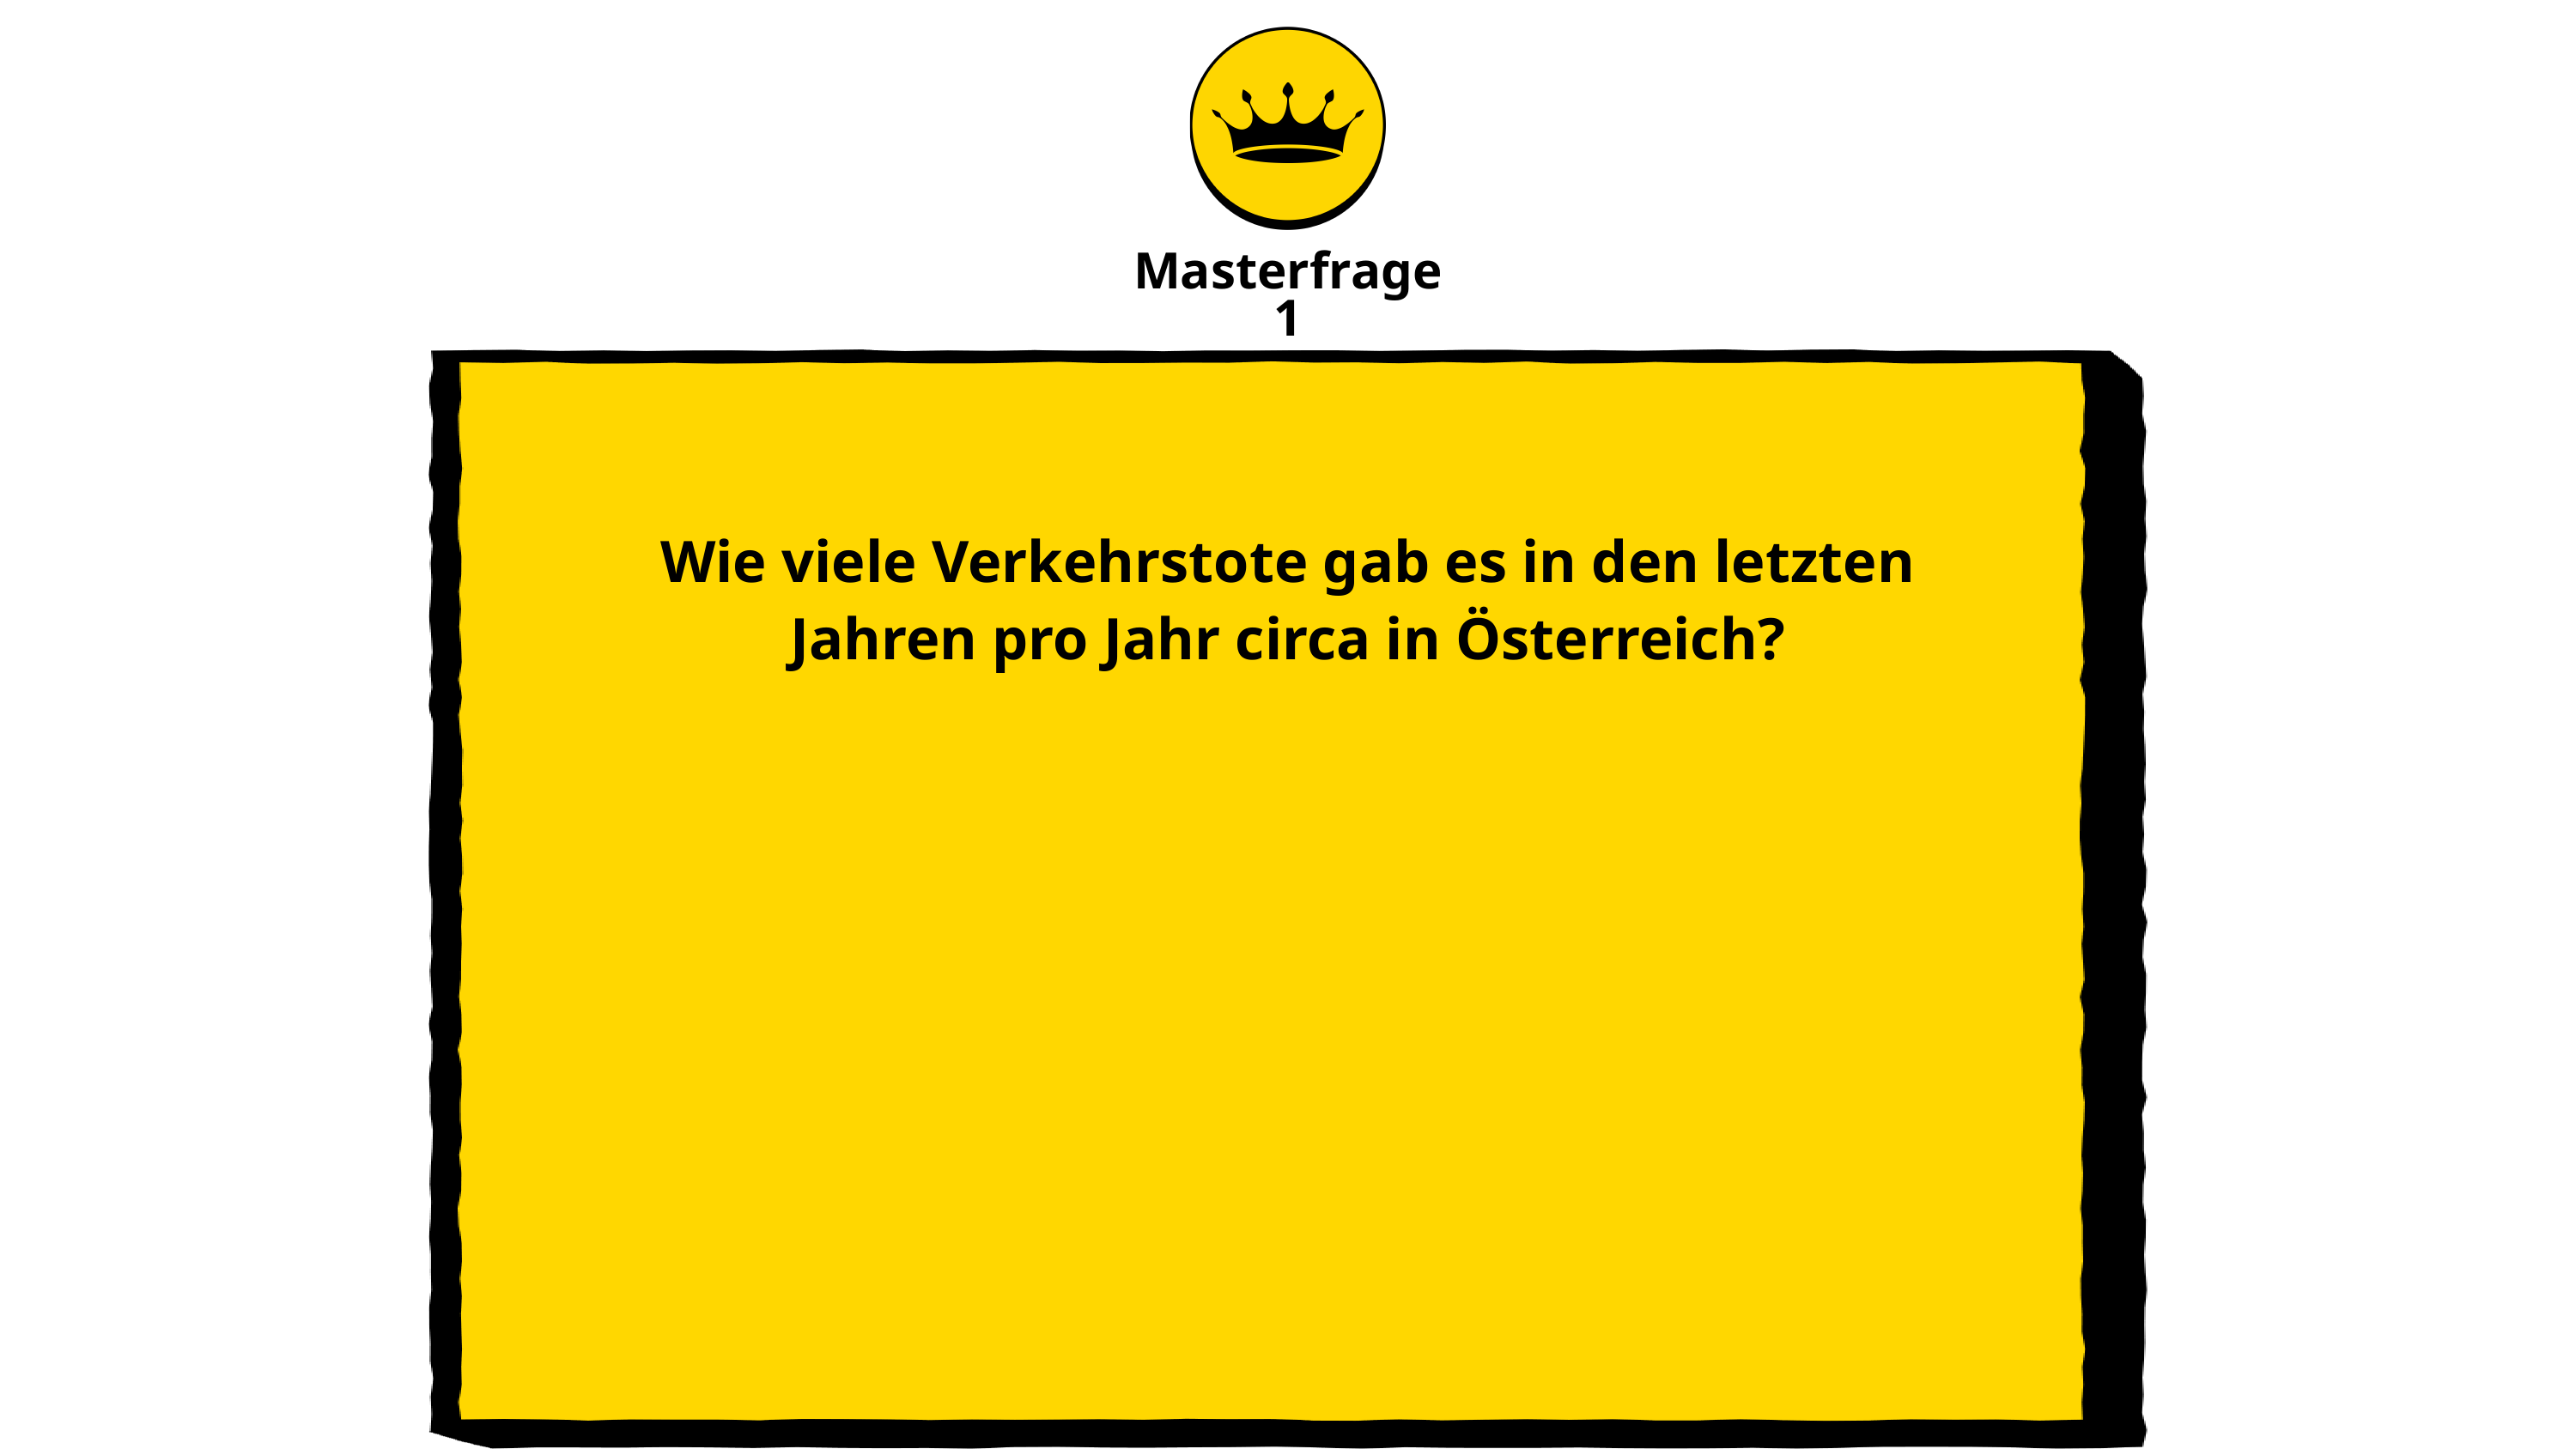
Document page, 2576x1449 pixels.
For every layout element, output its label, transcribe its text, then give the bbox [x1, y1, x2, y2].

text_box [428, 349, 2148, 1449]
text_box Wie viele Verkehrstote gab es in den letzten Jahren pro Jahr circa in Österreich? [643, 509, 1932, 678]
text_box [1212, 82, 1364, 163]
text_box [1189, 27, 1386, 230]
text_box Masterfrage 1 [643, 245, 1932, 352]
